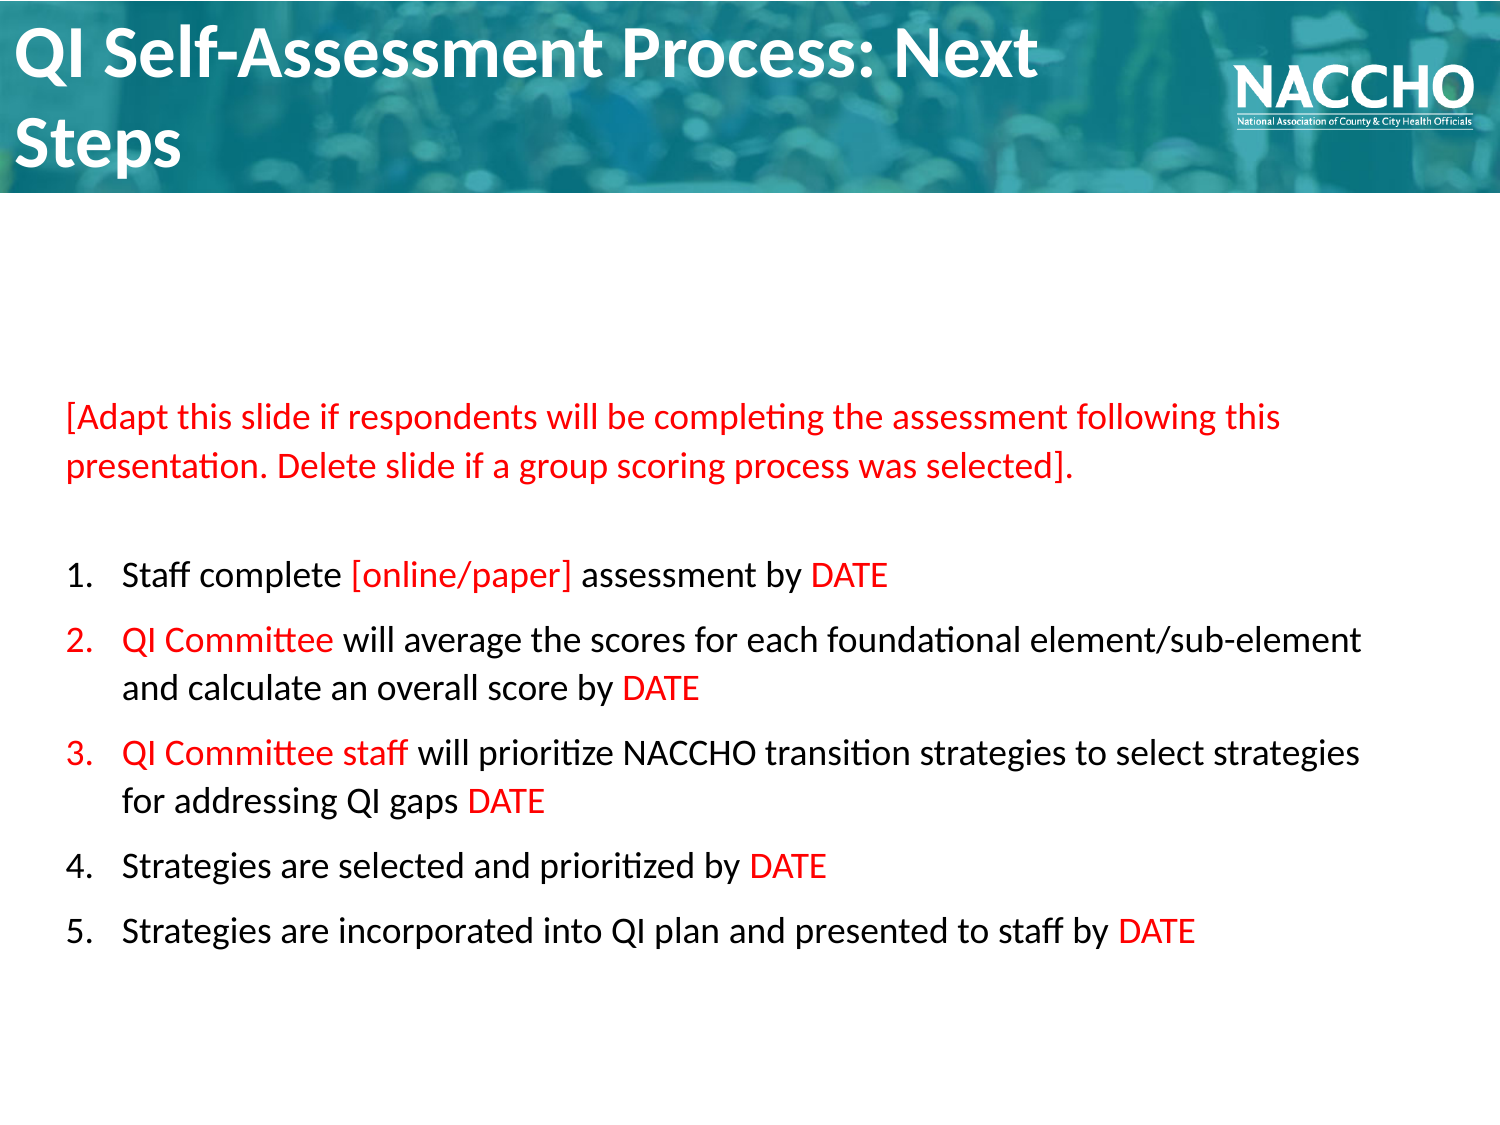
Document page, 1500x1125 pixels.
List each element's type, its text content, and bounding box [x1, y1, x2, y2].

text_box [Adapt this slide if respondents will be completing the assessment following this presentation. Delete slide if a group scoring process was selected]. Staff complete [online/paper] assessment by DATE QI Committee will average the scores for each foundational element/sub-element and calculate an overall score by DATE QI Committee staff will prioritize NACCHO transition strategies to select strategies for addressing QI gaps DATE Strategies are selected and prioritized by DATE Strategies are incorporated into QI plan and presented to staff by DATE [50, 382, 1398, 1023]
picture [0, 1, 1500, 193]
